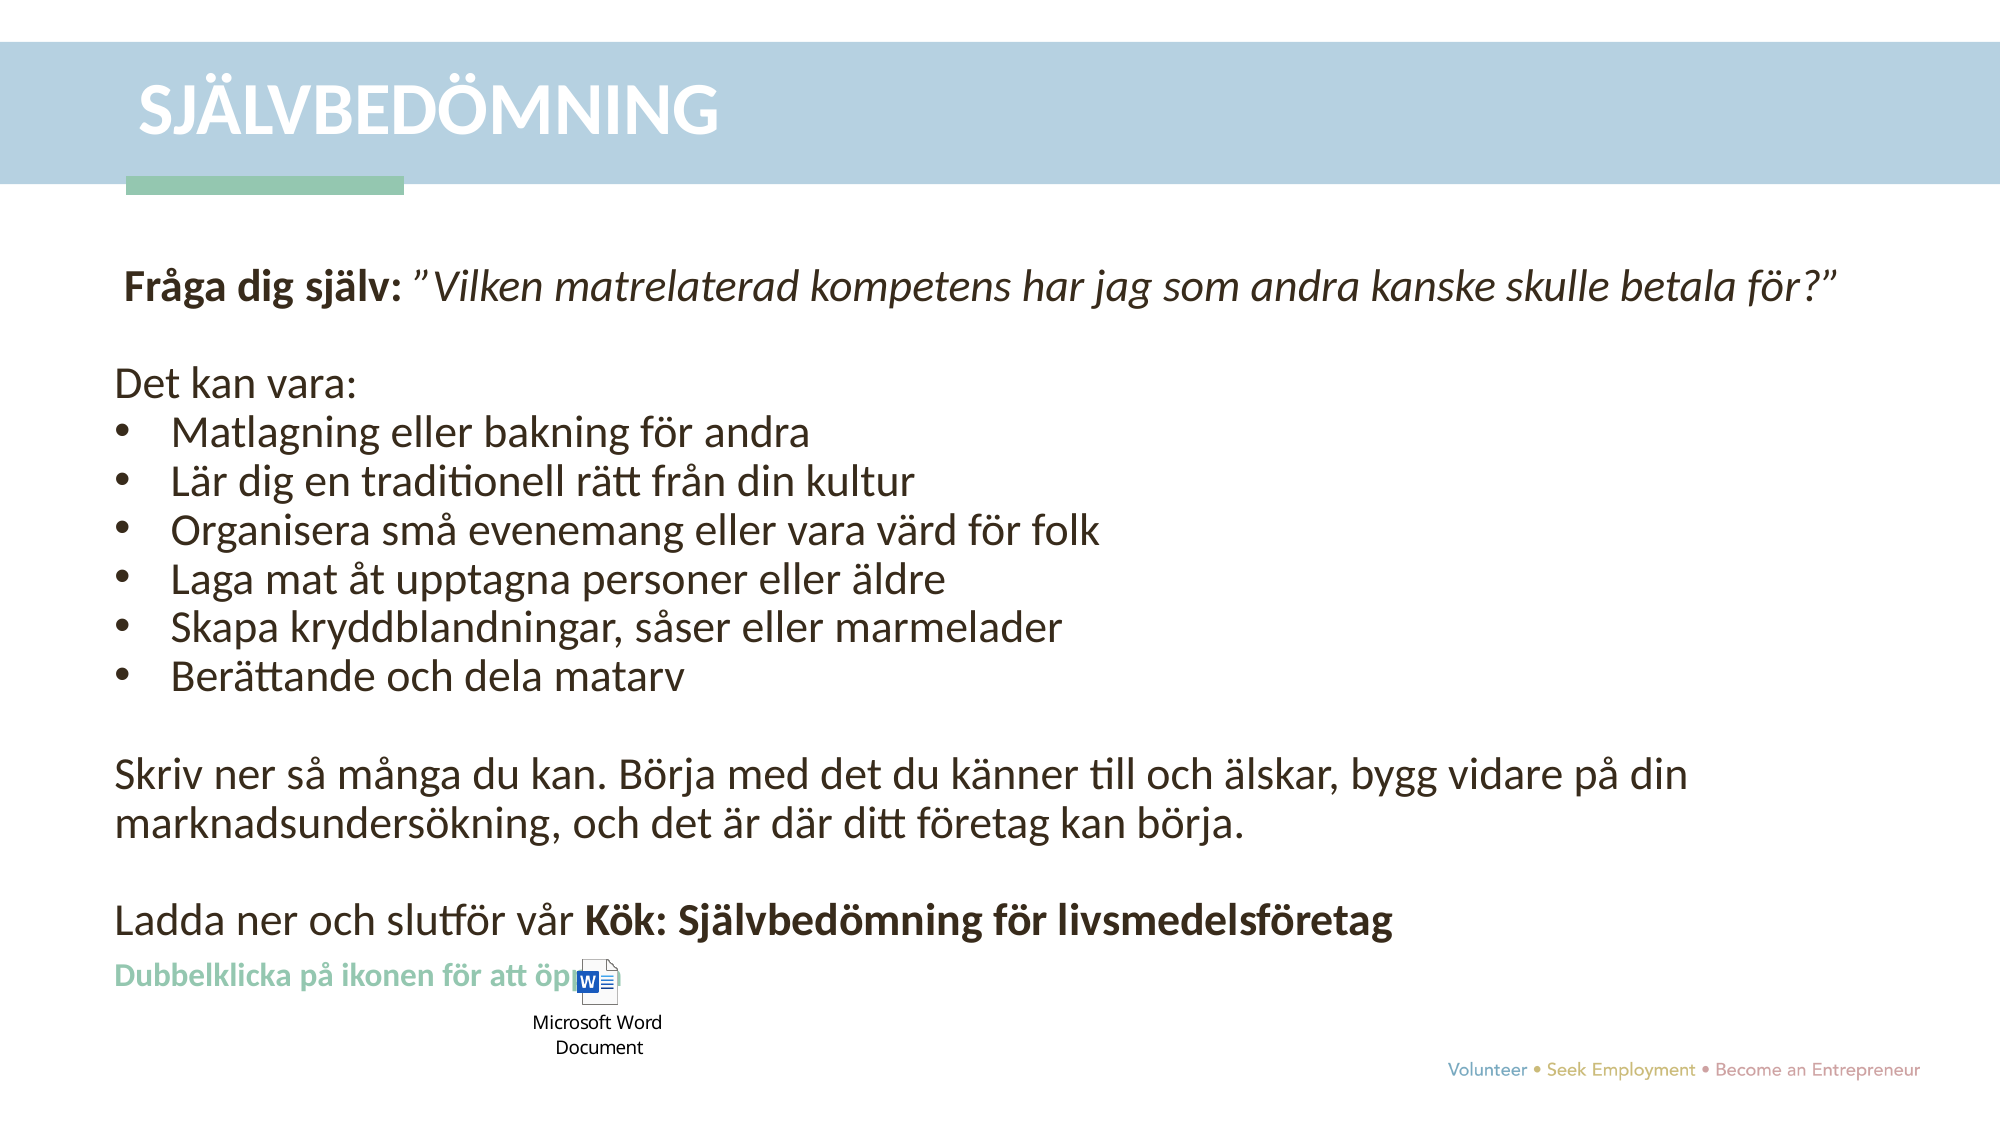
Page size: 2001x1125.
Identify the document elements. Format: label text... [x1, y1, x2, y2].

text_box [524, 956, 675, 1085]
list Fråga dig själv: ”Vilken matrelaterad kompetens har jag som andra kanske skulle betala för?” Det kan vara: Matlagning eller bakning för andra Lär dig en traditionell rätt från din kultur Organisera små evenemang eller vara värd för folk Laga mat åt upptagna personer eller äldre Skapa kryddblandningar, såser eller marmelader Berättande och dela matarv Skriv ner så många du kan. Börja med det du känner till och älskar, bygg vidare på din marknadsundersökning, och det är där ditt företag kan börja. Ladda ner och slutför vår Kök: Självbedömning för livsmedelsföretag Dubbelklicka på ikonen för att öppna [99, 254, 1864, 1021]
list SJÄLVBEDÖMNING [123, 51, 1913, 170]
picture [1418, 1046, 1971, 1103]
